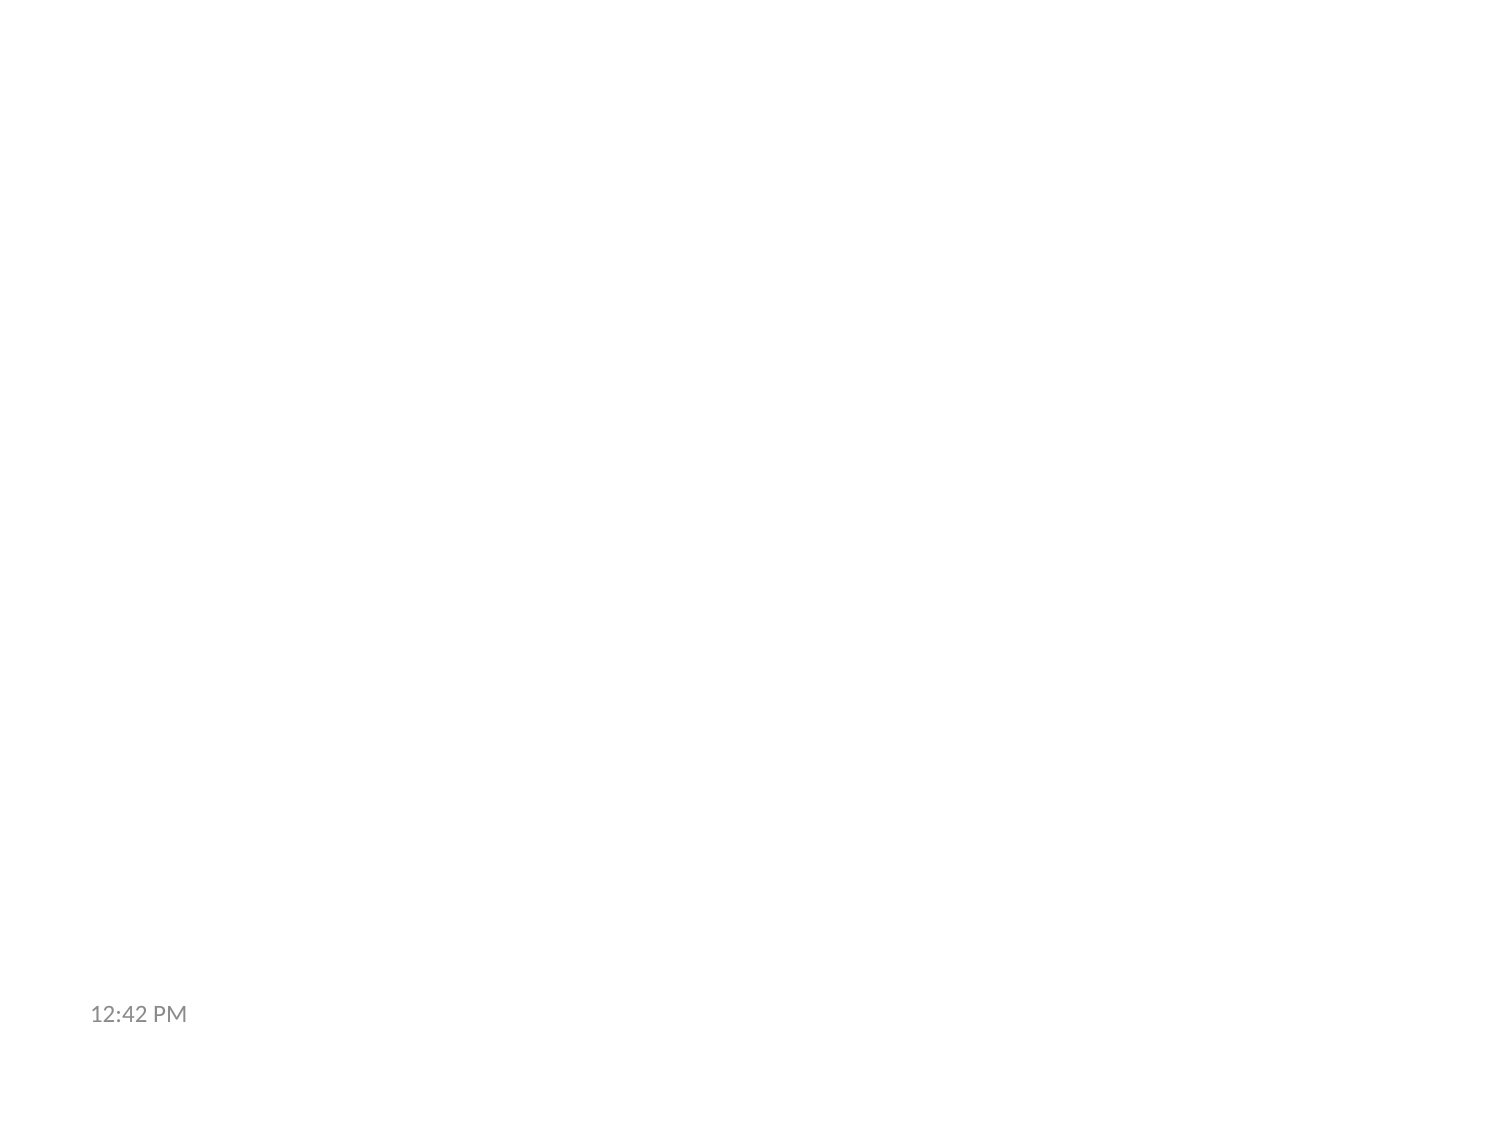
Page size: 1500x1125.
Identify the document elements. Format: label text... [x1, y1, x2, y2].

text_box 3:35 PM [75, 982, 425, 1043]
